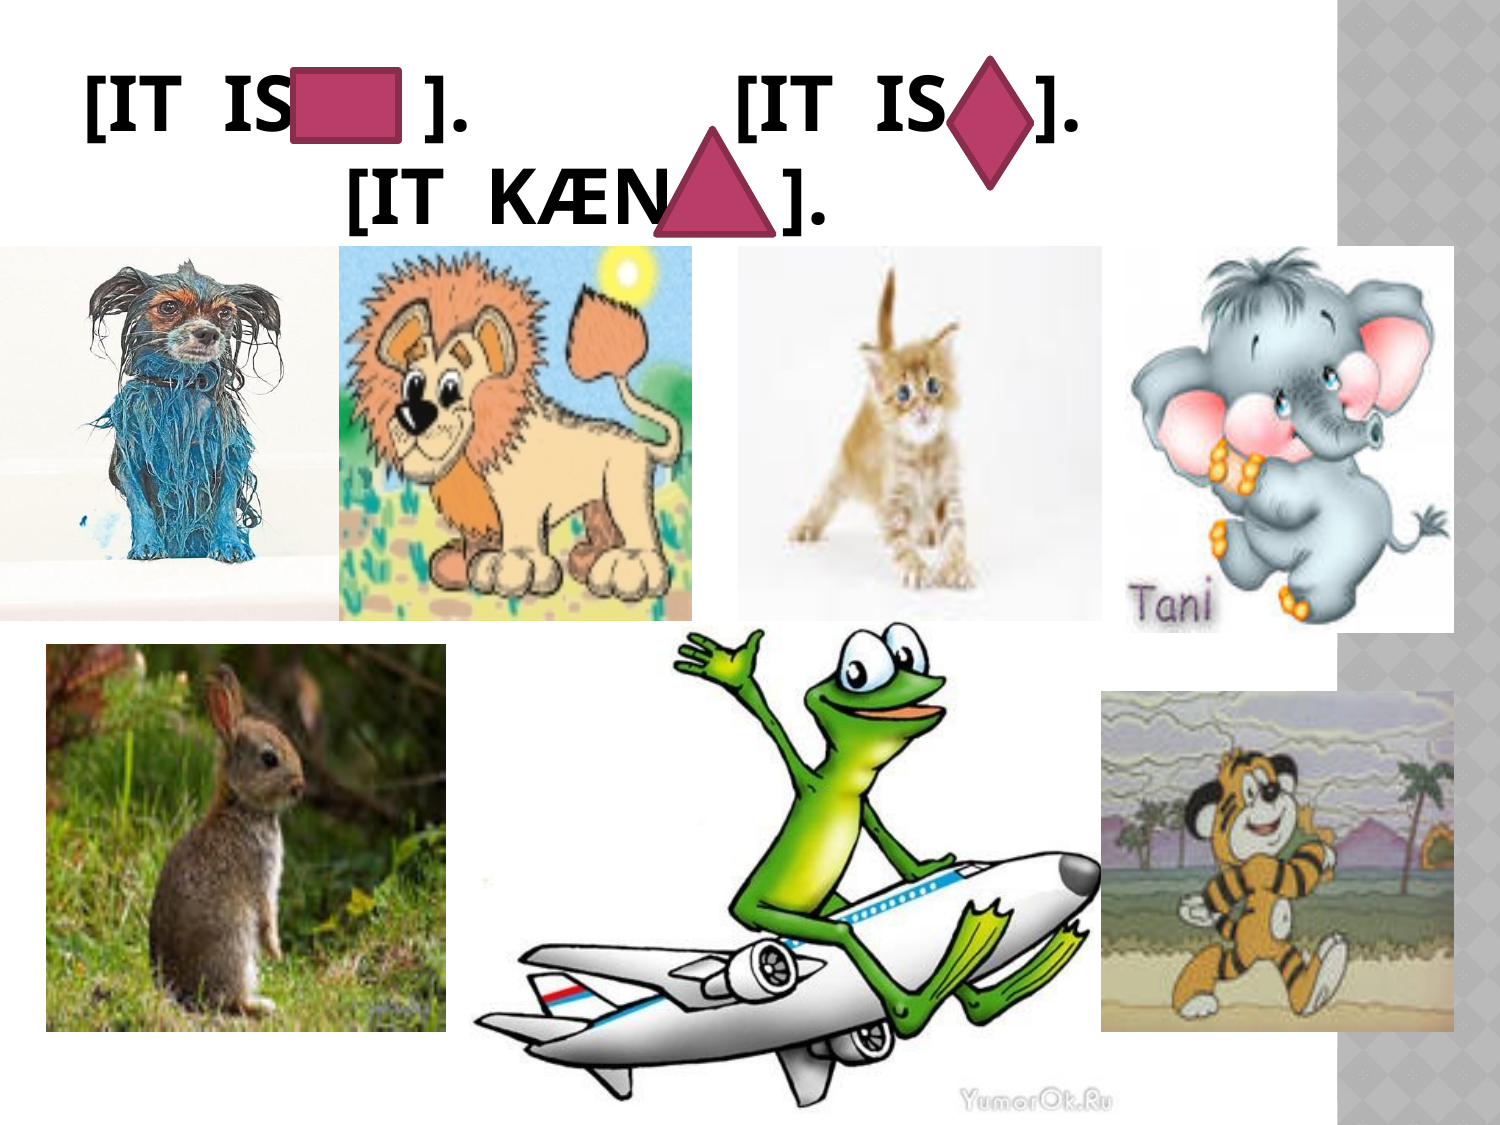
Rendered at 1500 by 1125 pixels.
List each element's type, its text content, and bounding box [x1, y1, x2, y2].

picture [737, 245, 1102, 622]
text_box [946, 55, 1034, 191]
text_box [290, 67, 402, 144]
picture [46, 644, 446, 1032]
picture [0, 245, 692, 622]
picture [1101, 690, 1454, 1032]
text_box [653, 125, 777, 238]
picture [1124, 245, 1454, 634]
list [456, 601, 1127, 1125]
title [ıt ıs... ]. [ıt ıs... ]. [ıt kæn ... ]. [75, 52, 1263, 240]
